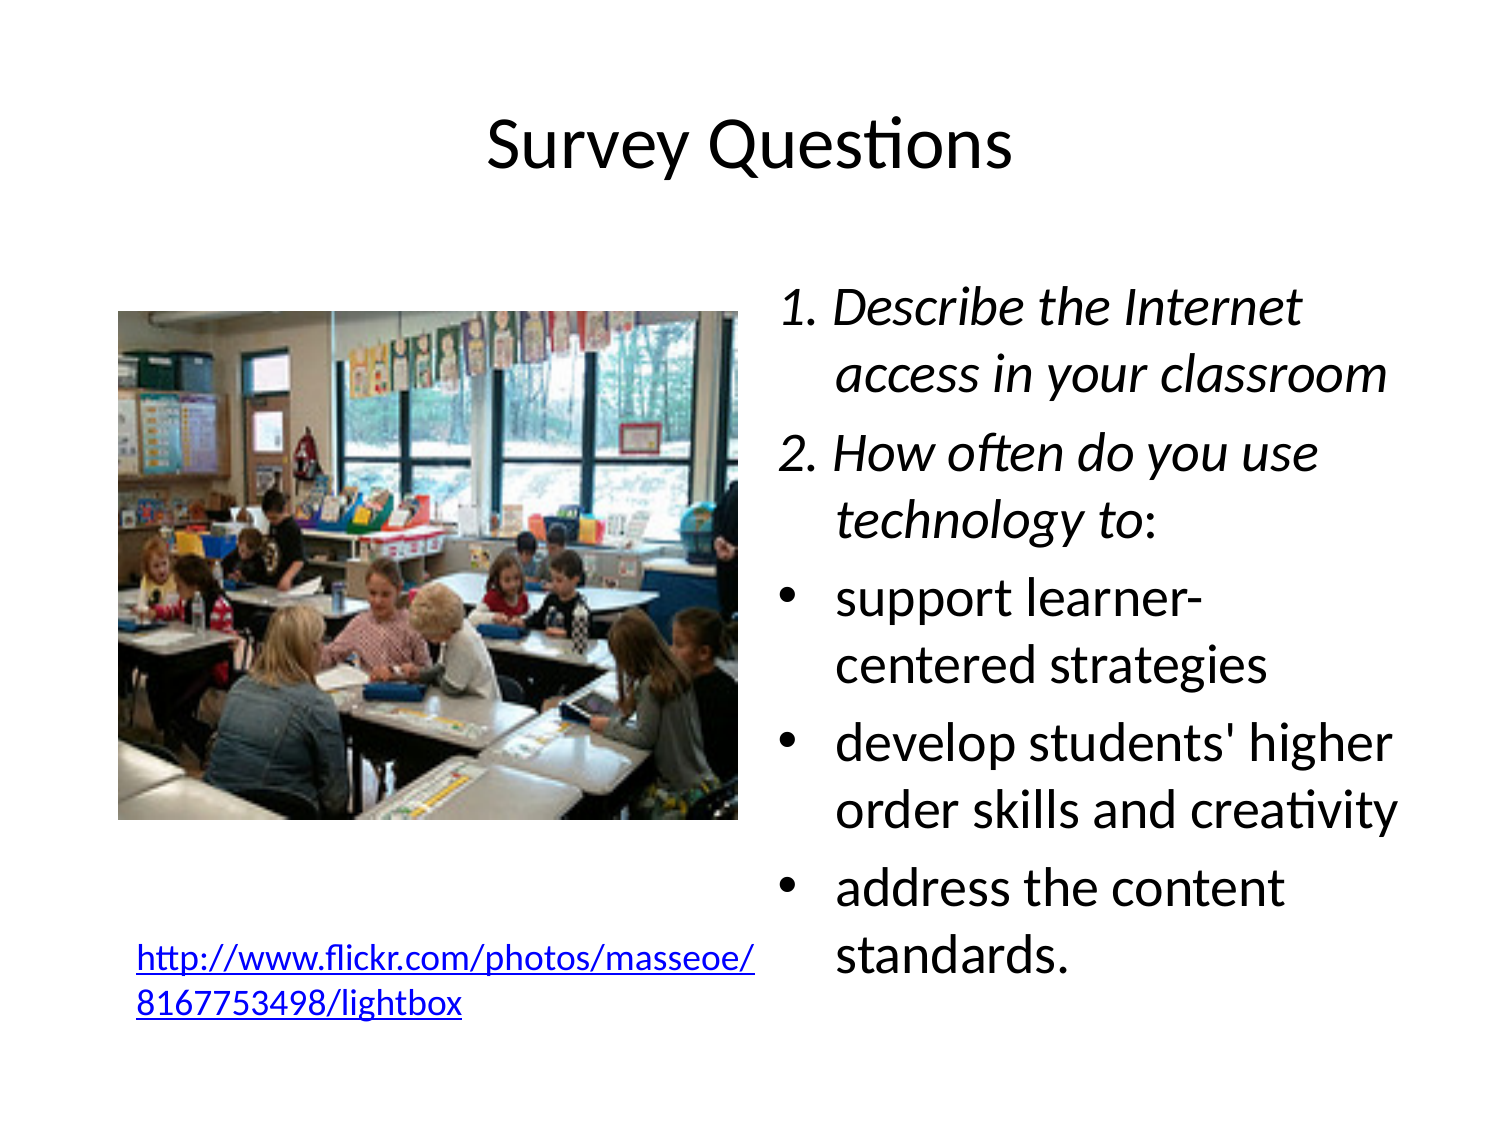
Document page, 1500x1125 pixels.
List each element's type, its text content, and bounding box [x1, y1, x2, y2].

title Survey Questions [75, 45, 1425, 233]
picture [117, 310, 738, 820]
list [75, 262, 738, 856]
text_box http://www.flickr.com/photos/masseoe/ 8167753498/lightbox [121, 925, 770, 1076]
list 1. Describe the Internet access in your classroom 2. How often do you use technology to: support learner- centered strategies develop students' higher order skills and creativity address the content standards. [762, 262, 1425, 1005]
